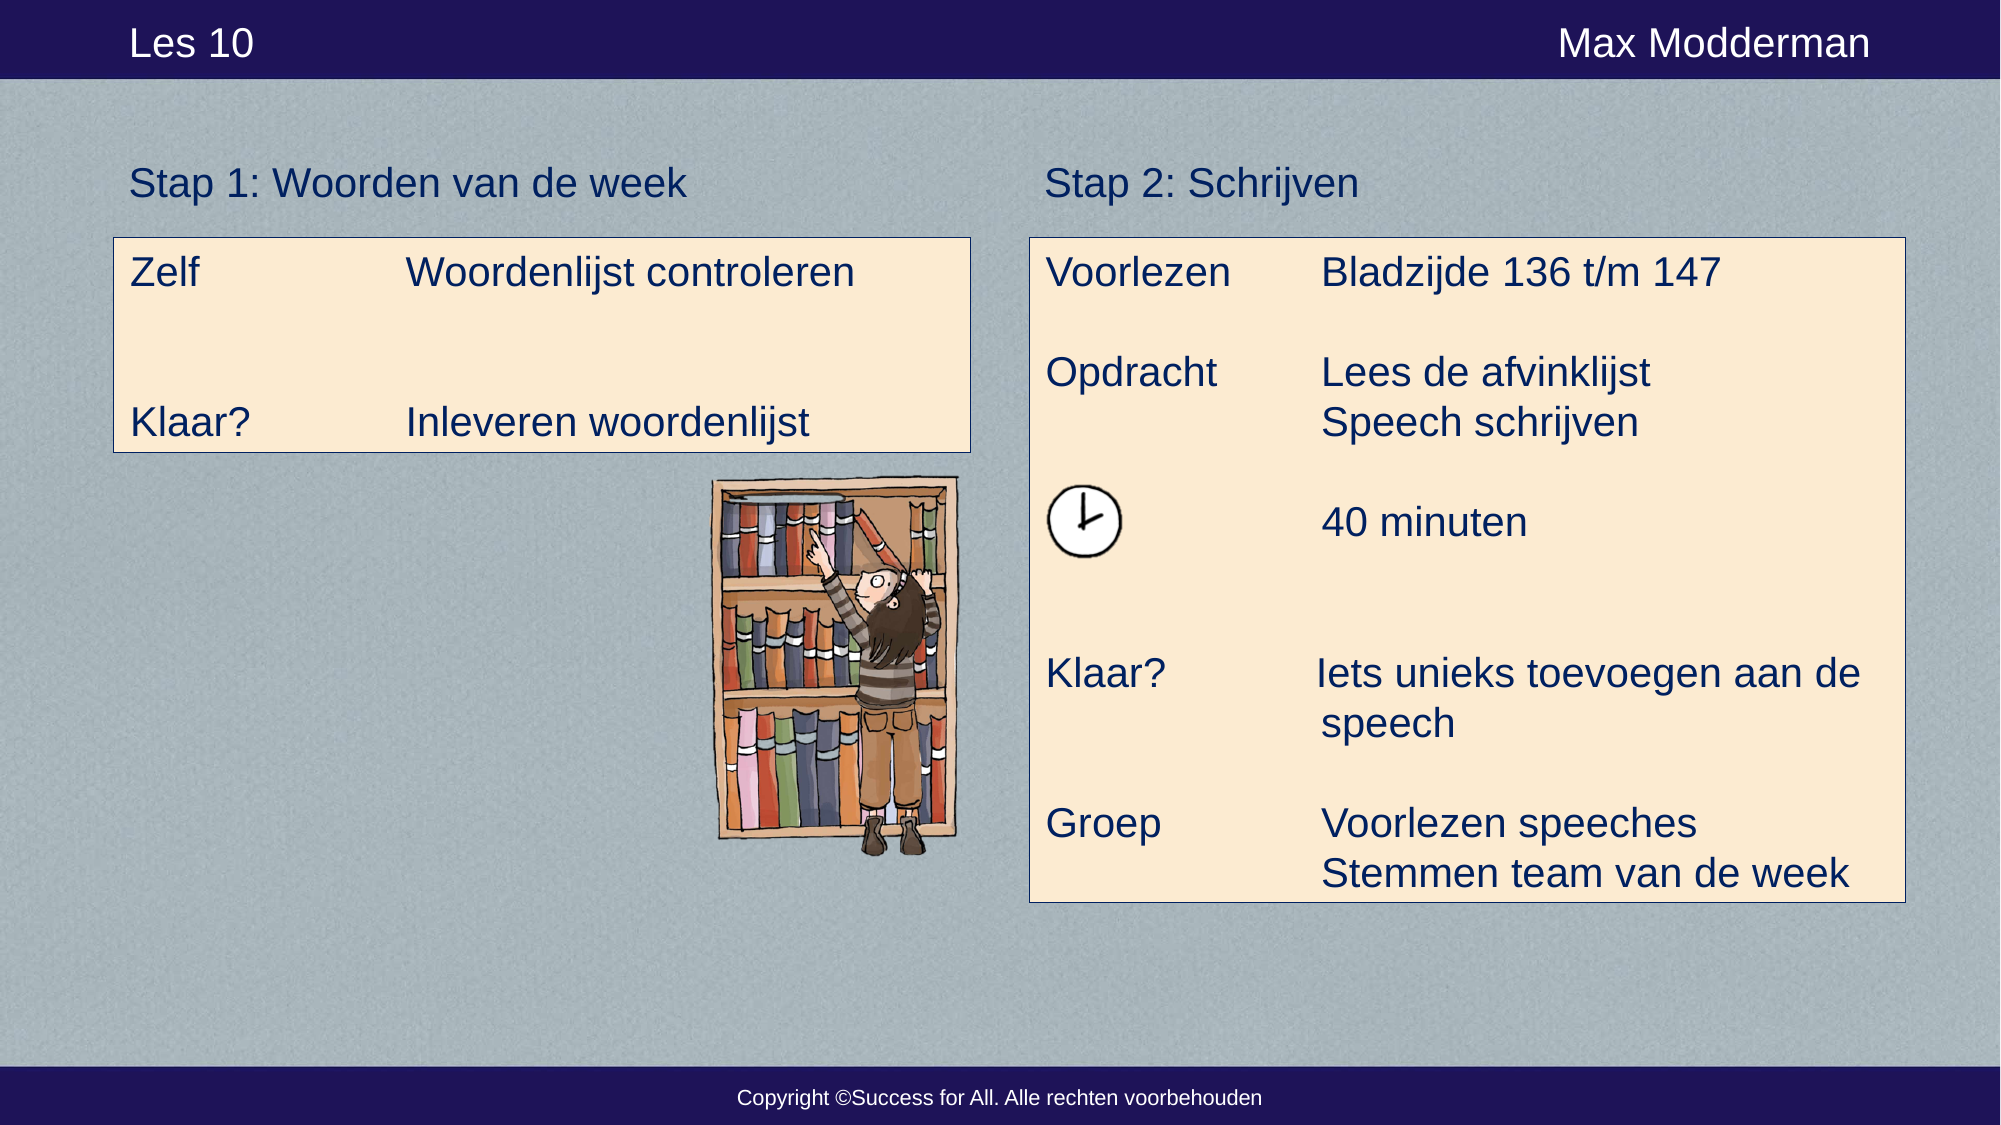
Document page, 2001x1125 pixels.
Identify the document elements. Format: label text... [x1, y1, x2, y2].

text_box Voorlezen Bladzijde 136 t/m 147 Opdracht Lees de afvinklijst Speech schrijven 40 minuten Klaar? Iets unieks toevoegen aan de speech Groep Voorlezen speeches Stemmen team van de week [1029, 237, 1906, 903]
text_box Stap 1: Woorden van de week [114, 148, 907, 214]
picture [0, 0, 2001, 1125]
text_box Zelf Woordenlijst controleren Klaar? Inleveren woordenlijst [113, 237, 971, 453]
text_box Stap 2: Schrijven [1029, 148, 1822, 214]
text_box Les 10 [114, 8, 354, 73]
text_box Copyright ©Success for All. Alle rechten voorbehouden [0, 1076, 2000, 1125]
text_box Max Modderman [999, 8, 1886, 123]
